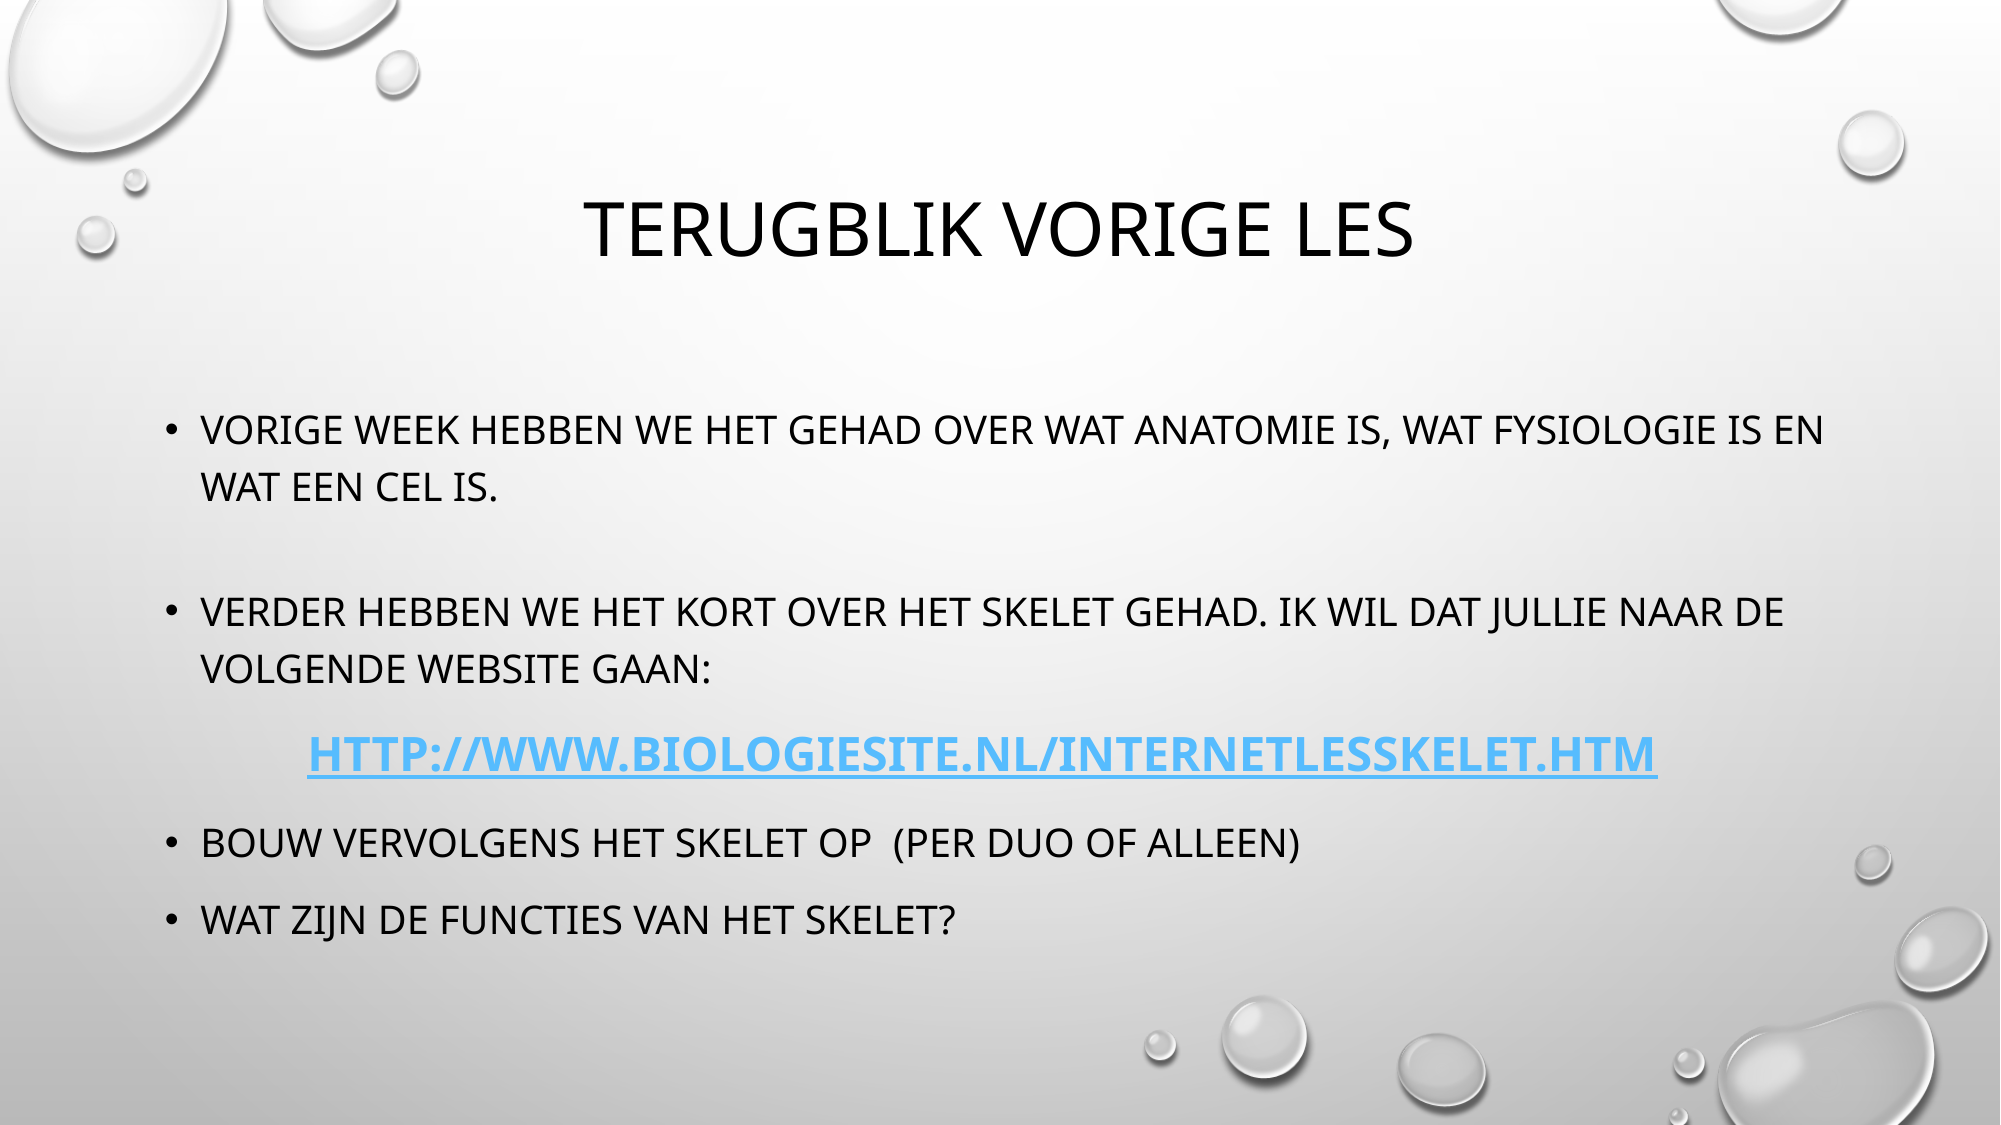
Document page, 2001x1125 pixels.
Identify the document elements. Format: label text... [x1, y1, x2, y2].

list Vorige week hebben we het gehad over wat anatomie is, wat fysiologie is en wat een cel is. Verder hebben we het kort over het skelet gehad. Ik wil dat jullie naar de volgende website gaan: http://www.biologiesite.nl/internetlesskelet.htm Bouw vervolgens het skelet op (per duo of alleen) Wat zijn de functies van het skelet? [149, 388, 1850, 950]
picture [0, 0, 2000, 1125]
title Terugblik vorige les [149, 101, 1851, 364]
